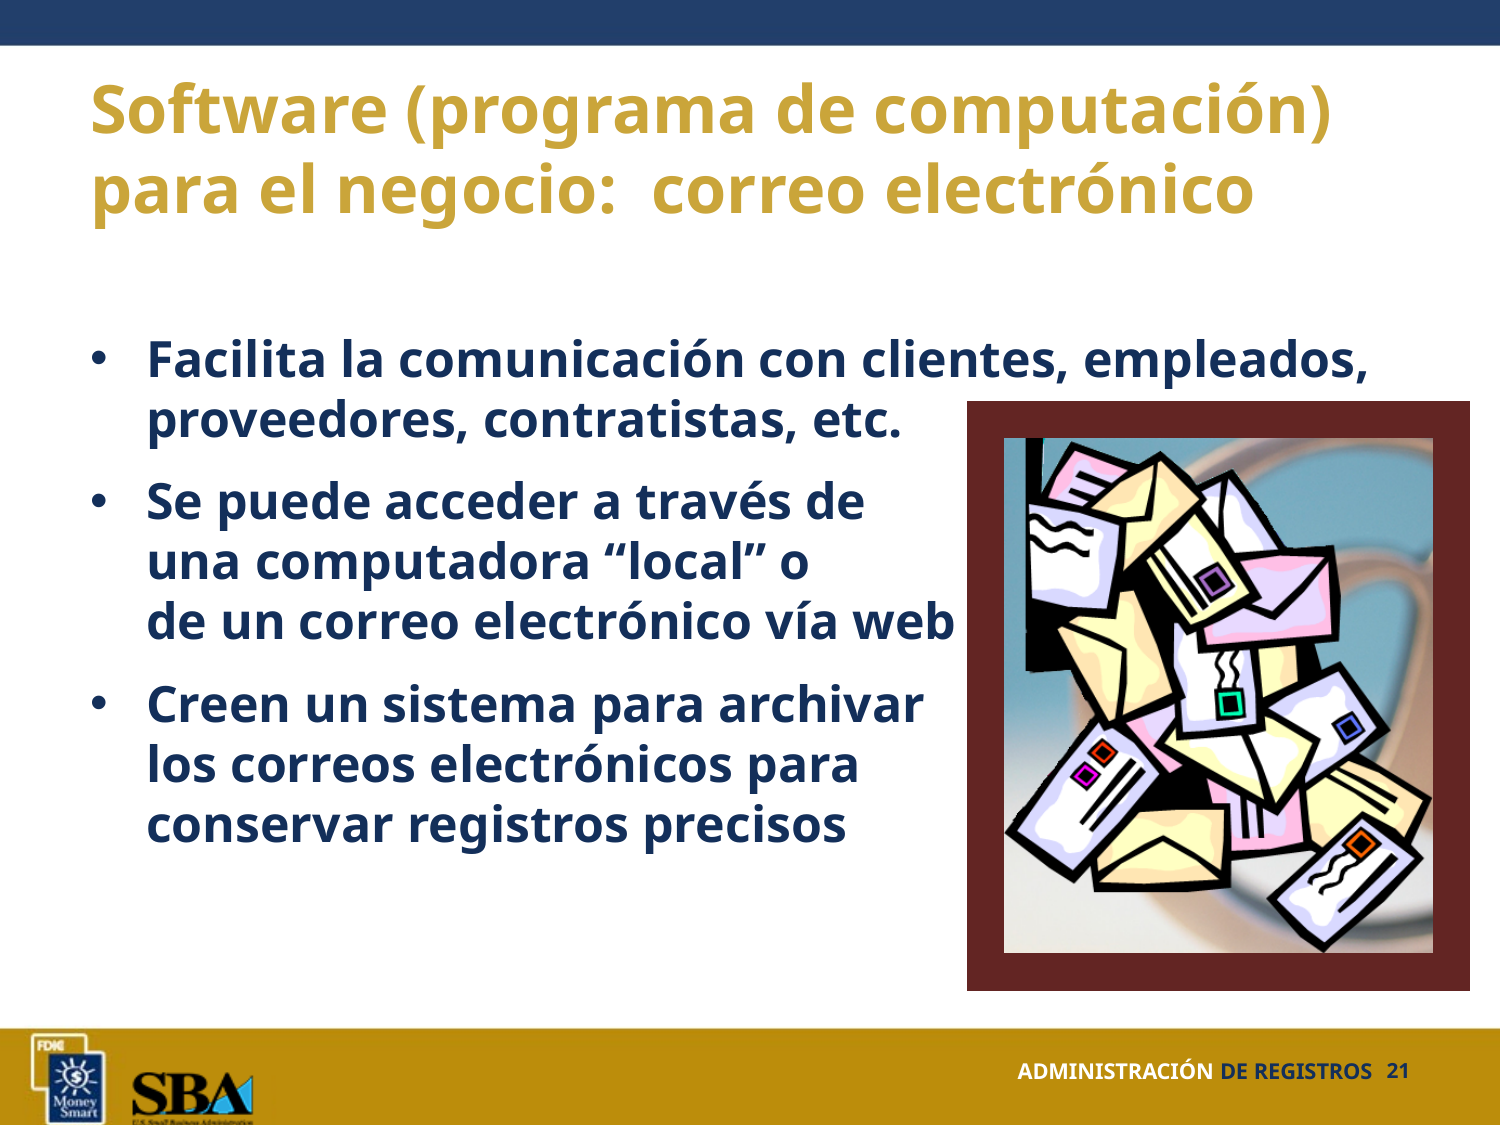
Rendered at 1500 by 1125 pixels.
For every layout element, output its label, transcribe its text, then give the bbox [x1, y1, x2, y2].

picture [0, 0, 1500, 1125]
list Facilita la comunicación con clientes, empleados, proveedores, contratistas, etc. Se puede acceder a través de una computadora “local” o de un correo electrónico vía web Creen un sistema para archivar los correos electrónicos para conservar registros precisos [74, 319, 1426, 948]
title Software (programa de computación) para el negocio: correo electrónico [74, 59, 1426, 263]
